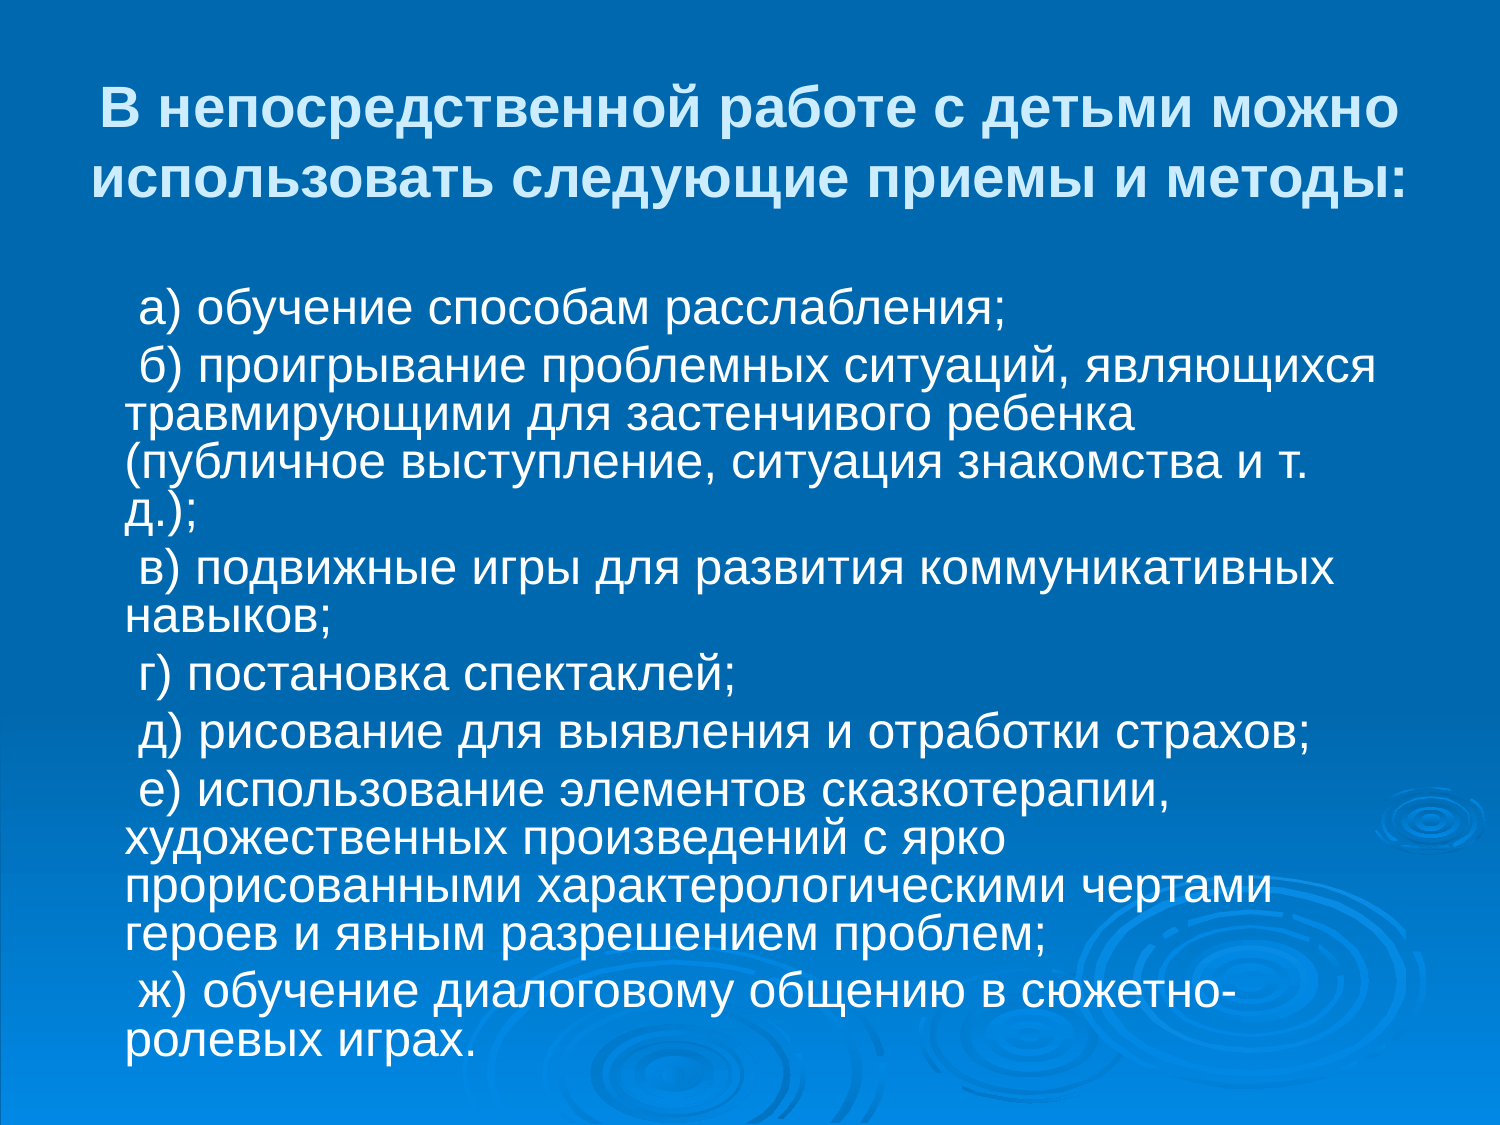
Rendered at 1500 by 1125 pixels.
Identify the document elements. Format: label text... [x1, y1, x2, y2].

title В непосредственной работе с детьми можно использо­вать следующие приемы и методы: [74, 45, 1426, 233]
list а) обучение способам расслабления; б) проигрывание проблемных ситуаций, являющихся травмирующими для застенчивого ребенка (публичное выступление, ситуация знакомства и т. д.); в) подвижные игры для развития коммуникативных навыков; г) постановка спектаклей; д) рисование для выявления и отработки страхов; е) использование элементов сказкотерапии, художественных произведений с ярко прорисованными харак­терологическими чертами героев и явным разрешением проблем; ж) обучение диалоговому общению в сюжетно-ролевых играх. [52, 278, 1404, 1125]
